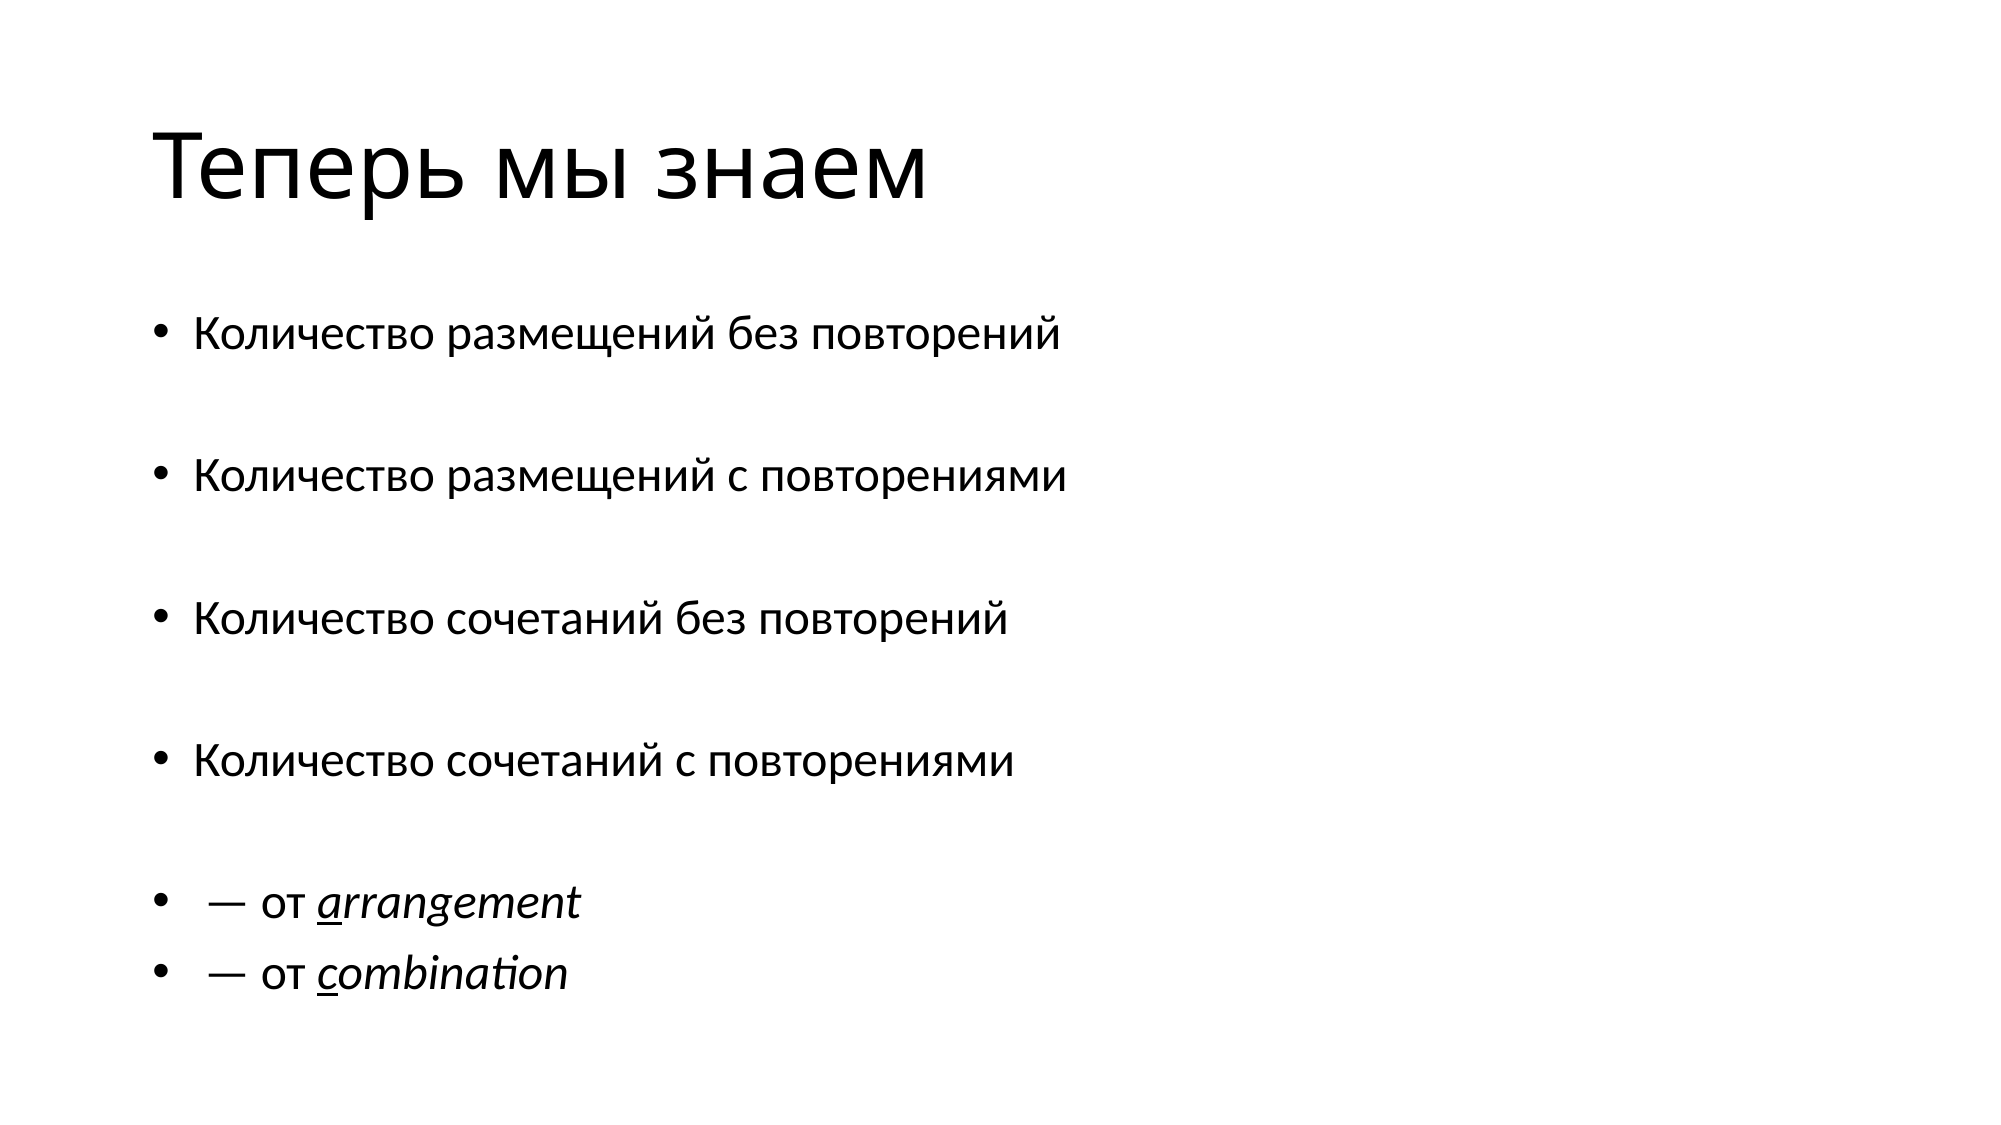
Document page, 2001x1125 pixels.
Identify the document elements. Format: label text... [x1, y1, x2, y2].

title Теперь мы знаем [137, 59, 1863, 278]
